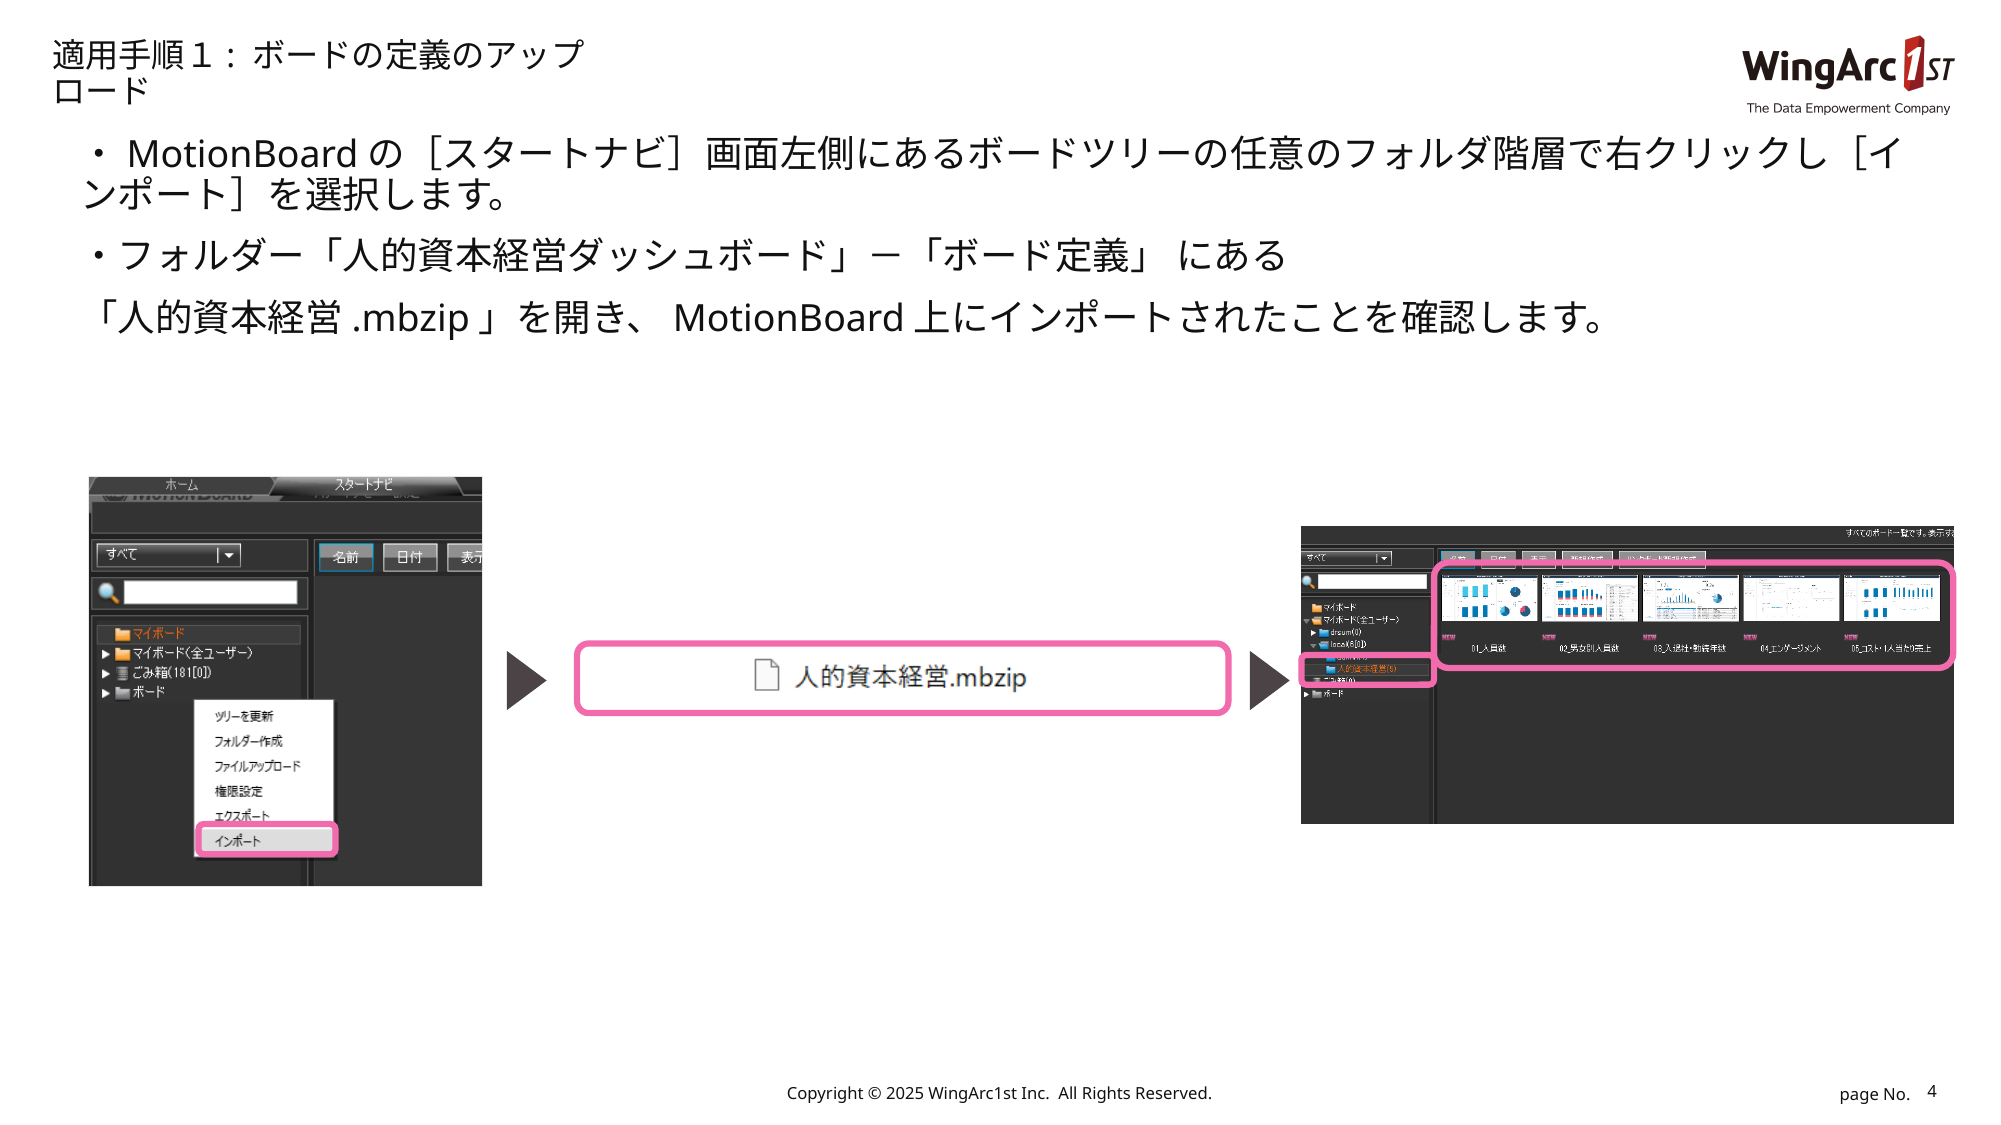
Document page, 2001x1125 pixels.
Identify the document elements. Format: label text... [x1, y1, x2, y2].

picture [1434, 526, 1954, 825]
picture [1726, 19, 1971, 129]
title 適用手順１: ボードの定義のアップロード [46, 56, 625, 93]
list ・MotionBoardの［スタートナビ］画面左側にあるボードツリーの任意のフォルダ階層で右クリックし［インポート］を選択します。 ・フォルダー「人的資本経営ダッシュボード」－「ボード定義」 にある 「人的資本経営.mbzip」を開き、MotionBoard上にインポートされたことを確認します。 [65, 128, 1935, 366]
footer Copyright © 2025 WingArc1st Inc. All Rights Reserved. [746, 1073, 1254, 1112]
slide_number 4 [1927, 1068, 1980, 1116]
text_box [88, 476, 1434, 887]
